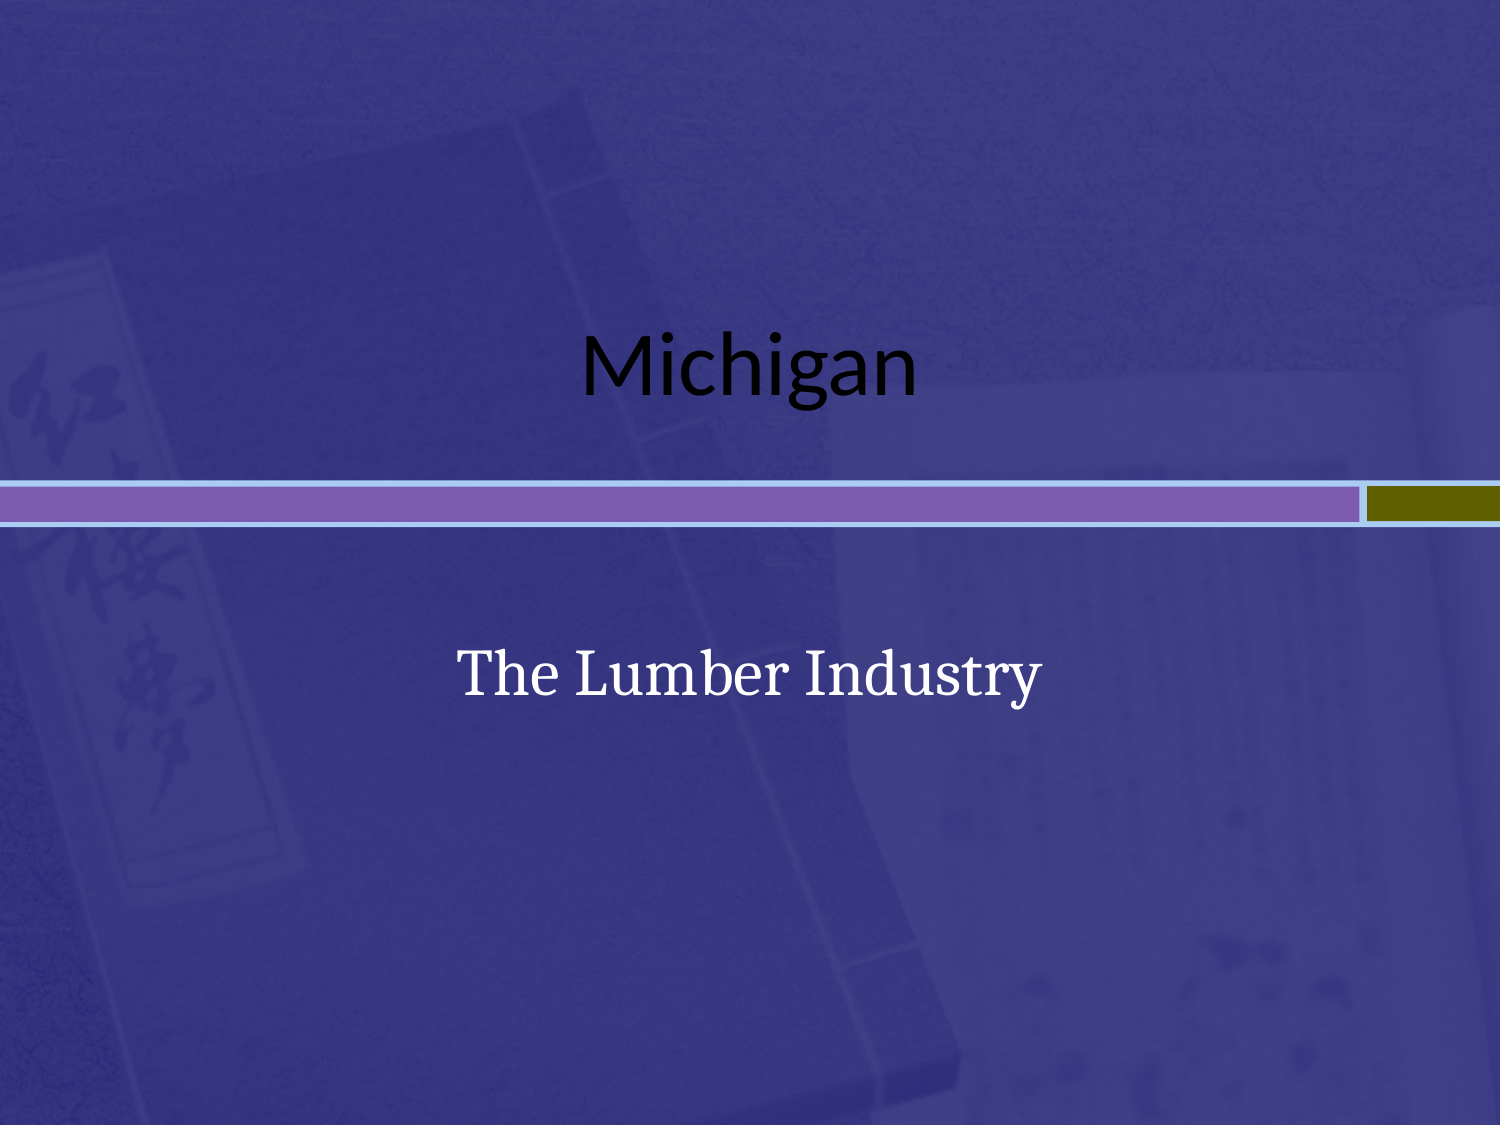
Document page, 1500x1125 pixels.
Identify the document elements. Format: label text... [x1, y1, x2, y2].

title Michigan [112, 238, 1388, 480]
subtitle The Lumber Industry [225, 528, 1275, 816]
